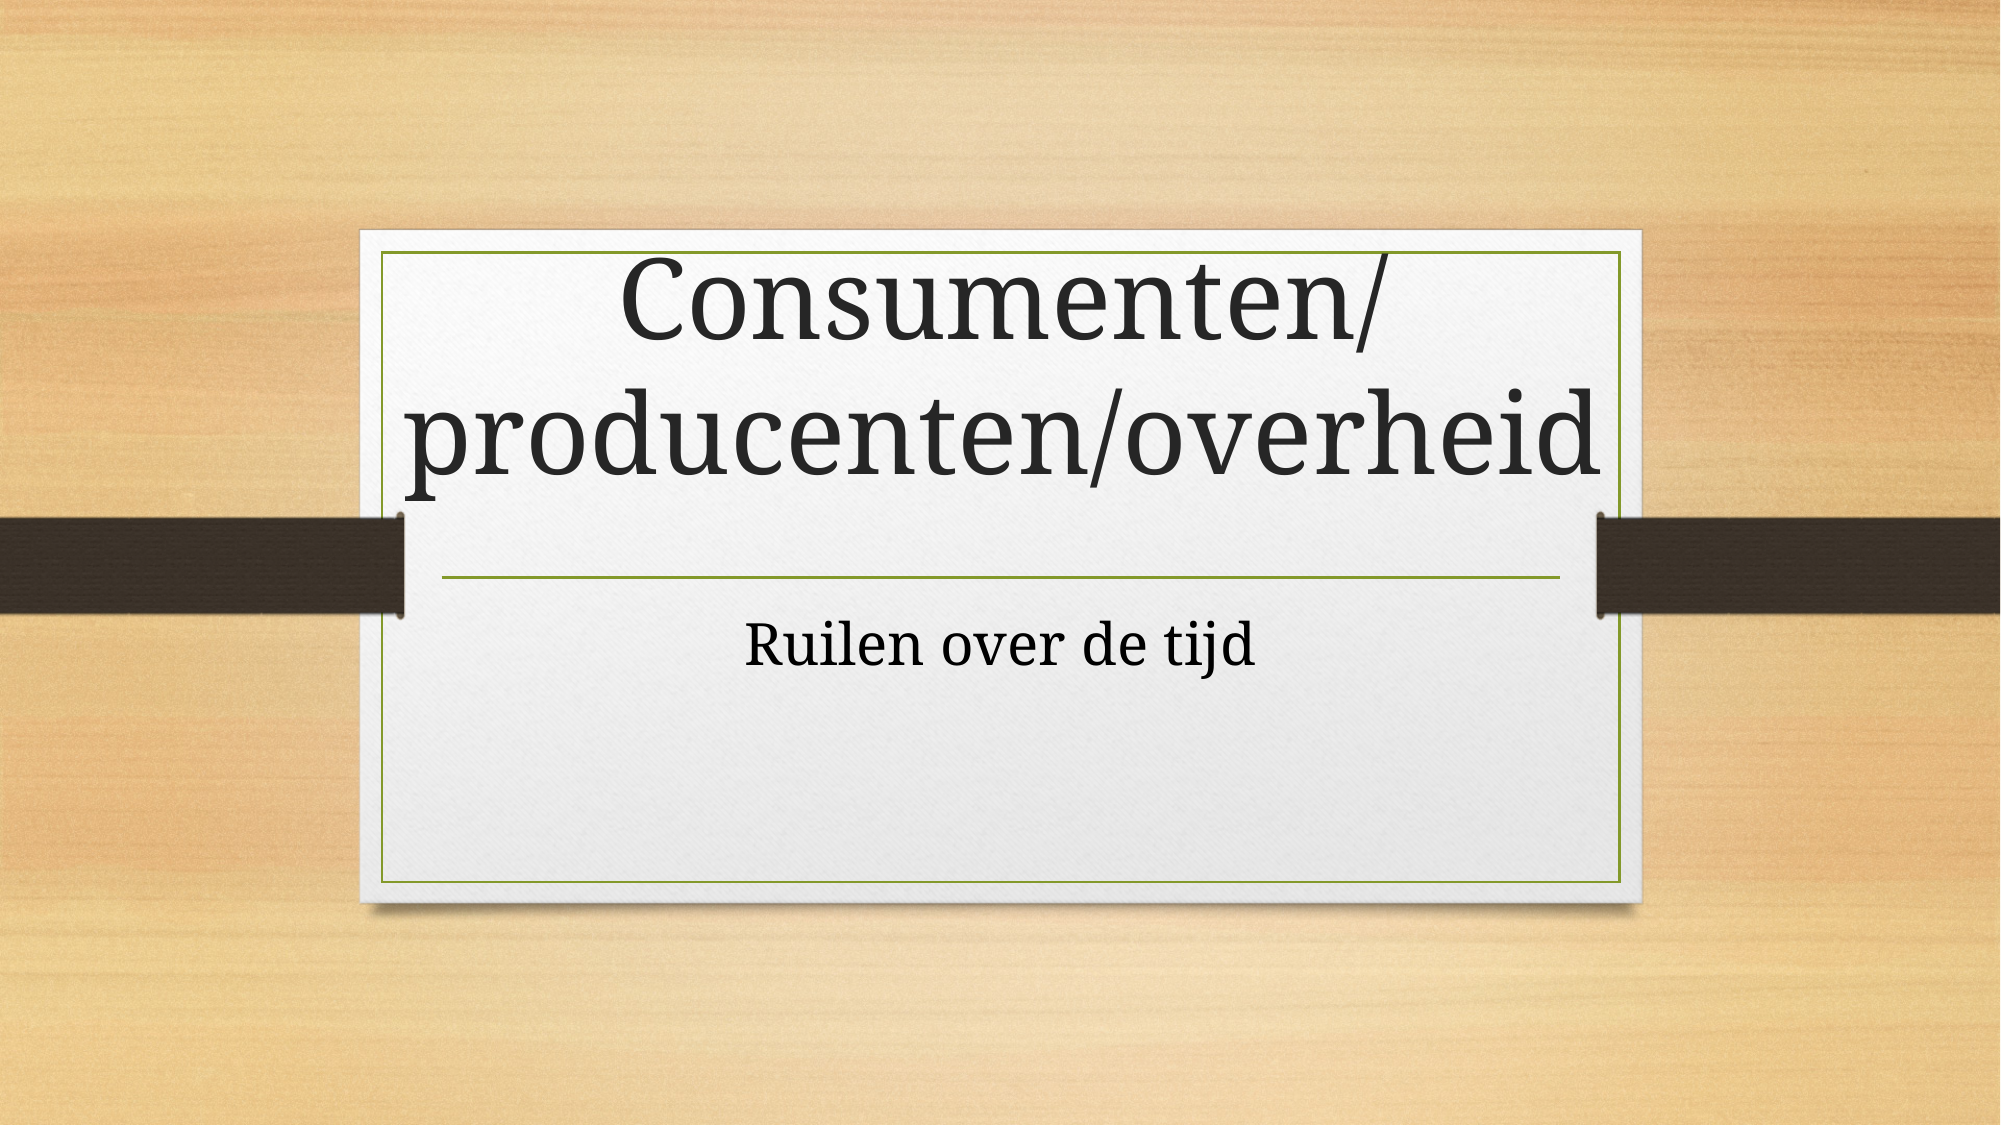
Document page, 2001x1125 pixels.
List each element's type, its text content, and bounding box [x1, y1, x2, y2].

subtitle Ruilen over de tijd [441, 600, 1560, 817]
picture [0, 0, 2001, 1125]
title Consumenten/producenten/overheid [370, 183, 1637, 505]
